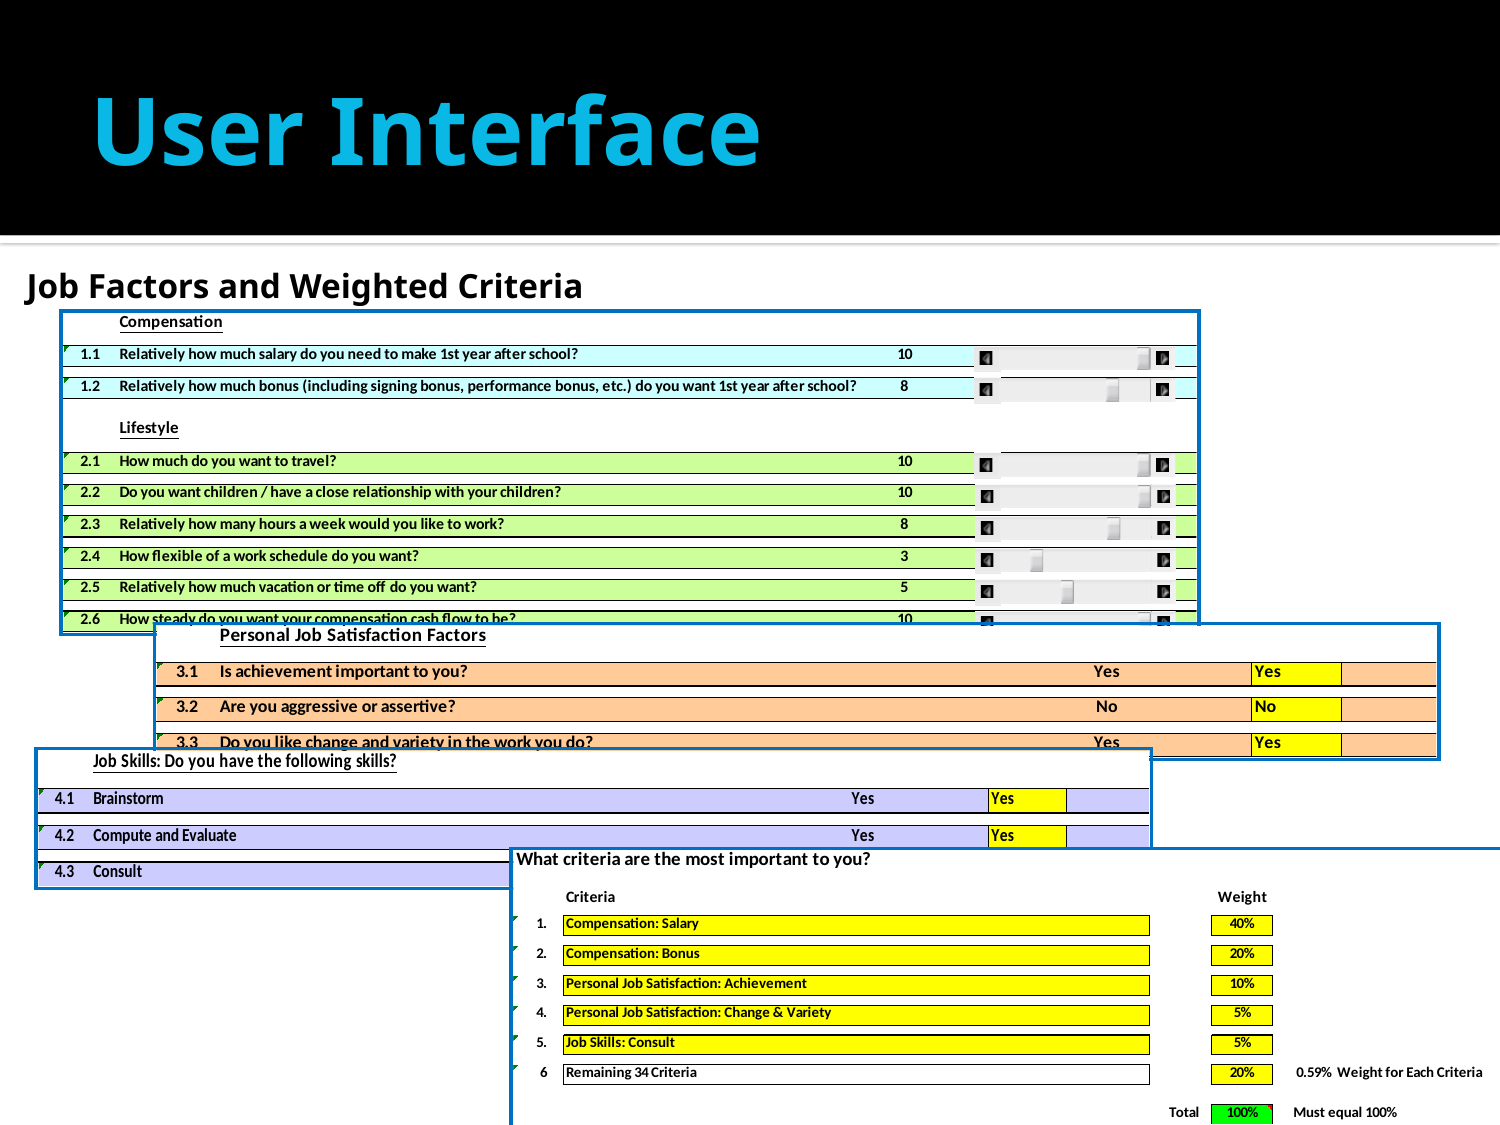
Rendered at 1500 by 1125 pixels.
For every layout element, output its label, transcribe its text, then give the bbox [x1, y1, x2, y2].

title User Interface [75, 25, 1425, 231]
list Job Factors and Weighted Criteria [0, 249, 1350, 313]
picture [37, 312, 1500, 1125]
